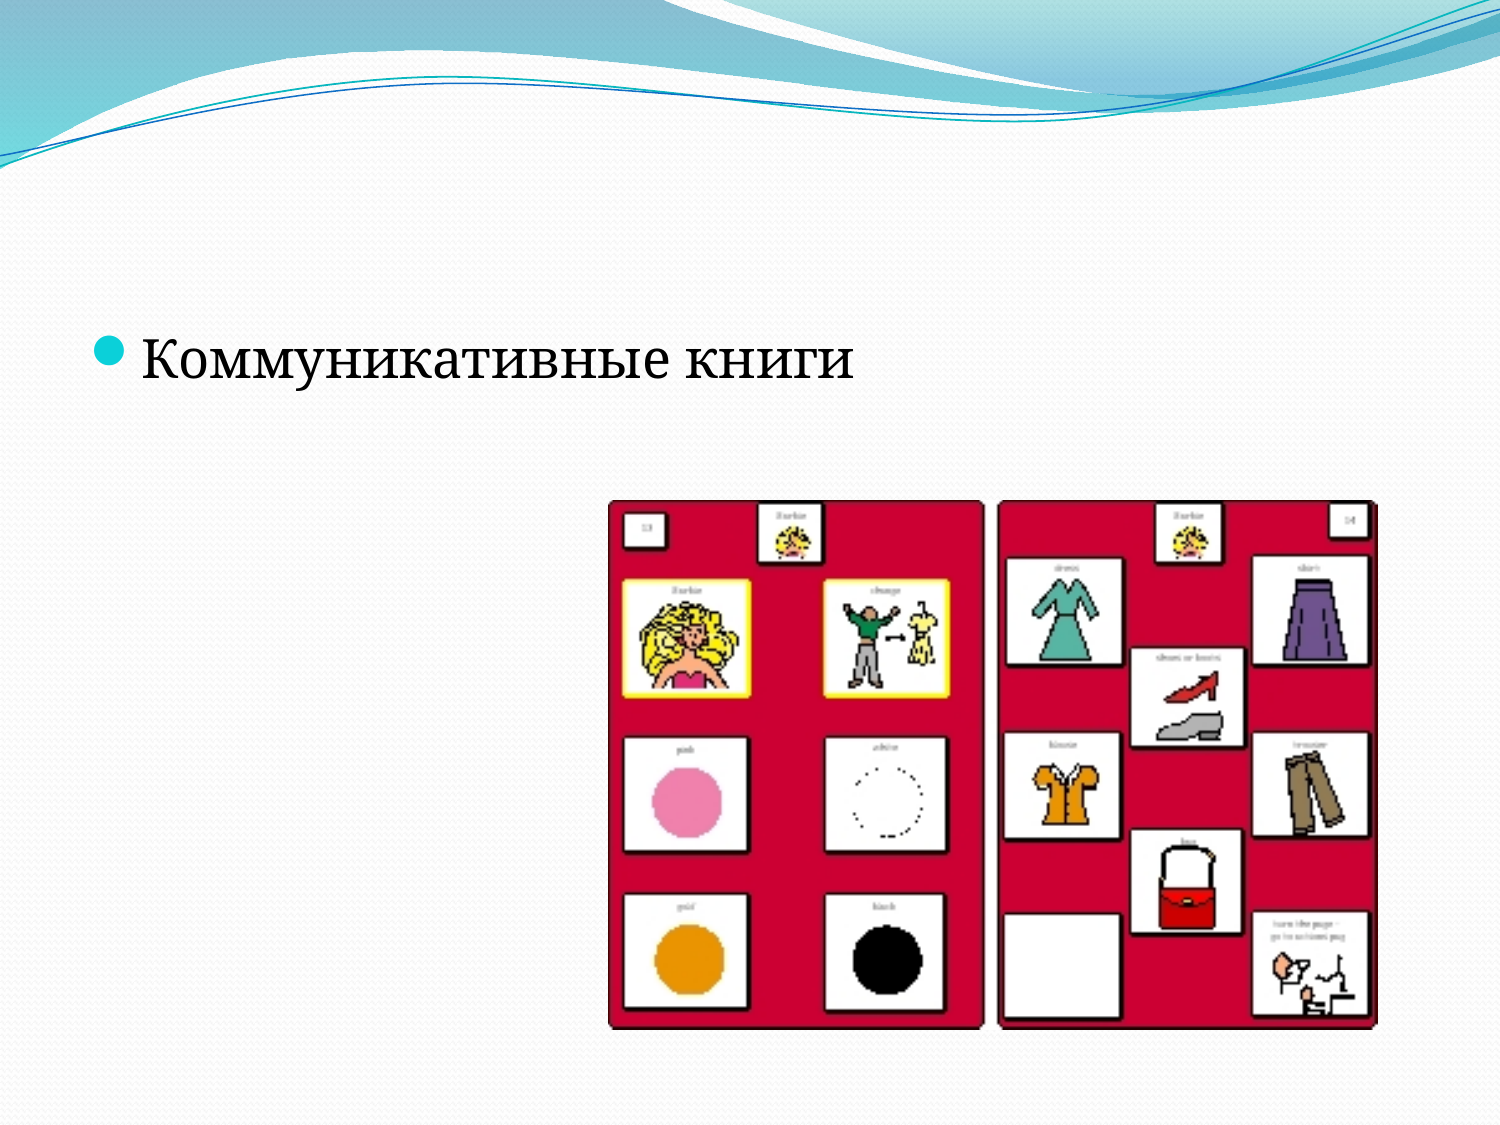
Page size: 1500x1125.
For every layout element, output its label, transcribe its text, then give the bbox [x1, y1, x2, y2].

picture [608, 500, 1378, 1030]
list Коммуникативные книги [75, 317, 1425, 1038]
